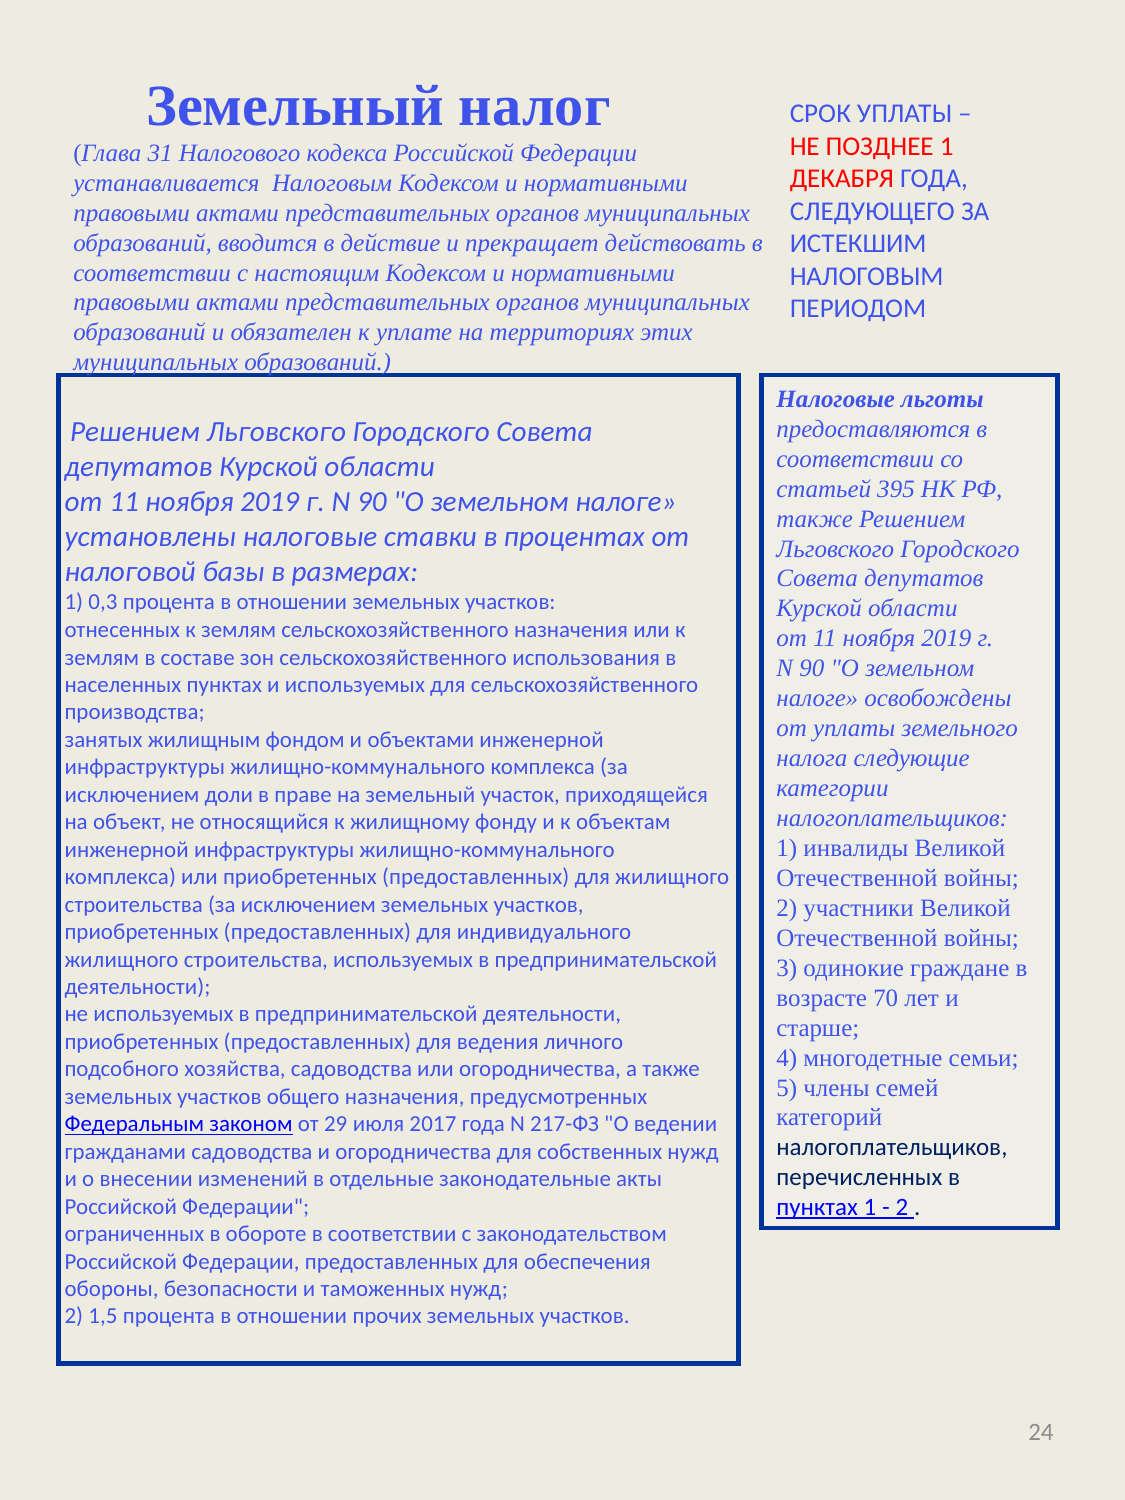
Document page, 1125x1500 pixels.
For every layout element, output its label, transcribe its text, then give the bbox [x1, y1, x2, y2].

text_box Налоговые льготы предоставляются в соответствии со статьей 395 НК РФ, также Решением Льговского Городского Совета депутатов Курской области от 11 ноября 2019 г. N 90 "О земельном налоге» освобождены от уплаты земельного налога следующие категории налогоплательщиков: 1) инвалиды Великой Отечественной войны; 2) участники Великой Отечественной войны; 3) одинокие граждане в возрасте 70 лет и старше; 4) многодетные семьи; 5) члены семей категорий налогоплательщиков, перечисленных в пунктах 1 - 2 . [761, 374, 1058, 1228]
slide_number 24 [806, 1390, 1069, 1471]
text_box (Глава 31 Налогового кодекса Российской Федерации устанавливается Налоговым Кодексом и нормативными правовыми актами представительных органов муниципальных образований, вводится в действие и прекращает действовать в соответствии с настоящим Кодексом и нормативными правовыми актами представительных органов муниципальных образований и обязателен к уплате на территориях этих муниципальных образований.) [58, 128, 797, 384]
title Земельный налог [0, 0, 758, 204]
text_box Решением Льговского Городского Совета депутатов Курской области от 11 ноября 2019 г. N 90 "О земельном налоге» установлены налоговые ставки в процентах от налоговой базы в размерах: 1) 0,3 процента в отношении земельных участков: отнесенных к землям сельскохозяйственного назначения или к землям в составе зон сельскохозяйственного использования в населенных пунктах и используемых для сельскохозяйственного производства; занятых жилищным фондом и объектами инженерной инфраструктуры жилищно-коммунального комплекса (за исключением доли в праве на земельный участок, приходящейся на объект, не относящийся к жилищному фонду и к объектам инженерной инфраструктуры жилищно-коммунального комплекса) или приобретенных (предоставленных) для жилищного строительства (за исключением земельных участков, приобретенных (предоставленных) для индивидуального жилищного строительства, используемых в предпринимательской деятельности); не используемых в предпринимательской деятельности, приобретенных (предоставленных) для ведения личного подсобного хозяйства, садоводства или огородничества, а также земельных участков общего назначения, предусмотренных Федеральным законом от 29 июля 2017 года N 217-ФЗ "О ведении гражданами садоводства и огородничества для собственных нужд и о внесении изменений в отдельные законодательные акты Российской Федерации"; ограниченных в обороте в соответствии с законодательством Российской Федерации, предоставленных для обеспечения обороны, безопасности и таможенных нужд; 2) 1,5 процента в отношении прочих земельных участков. [58, 384, 739, 1364]
text_box срок уплаты – не позднее 1 ДЕКАбря года, следующего за истекшим налоговым периодом [774, 88, 1074, 331]
